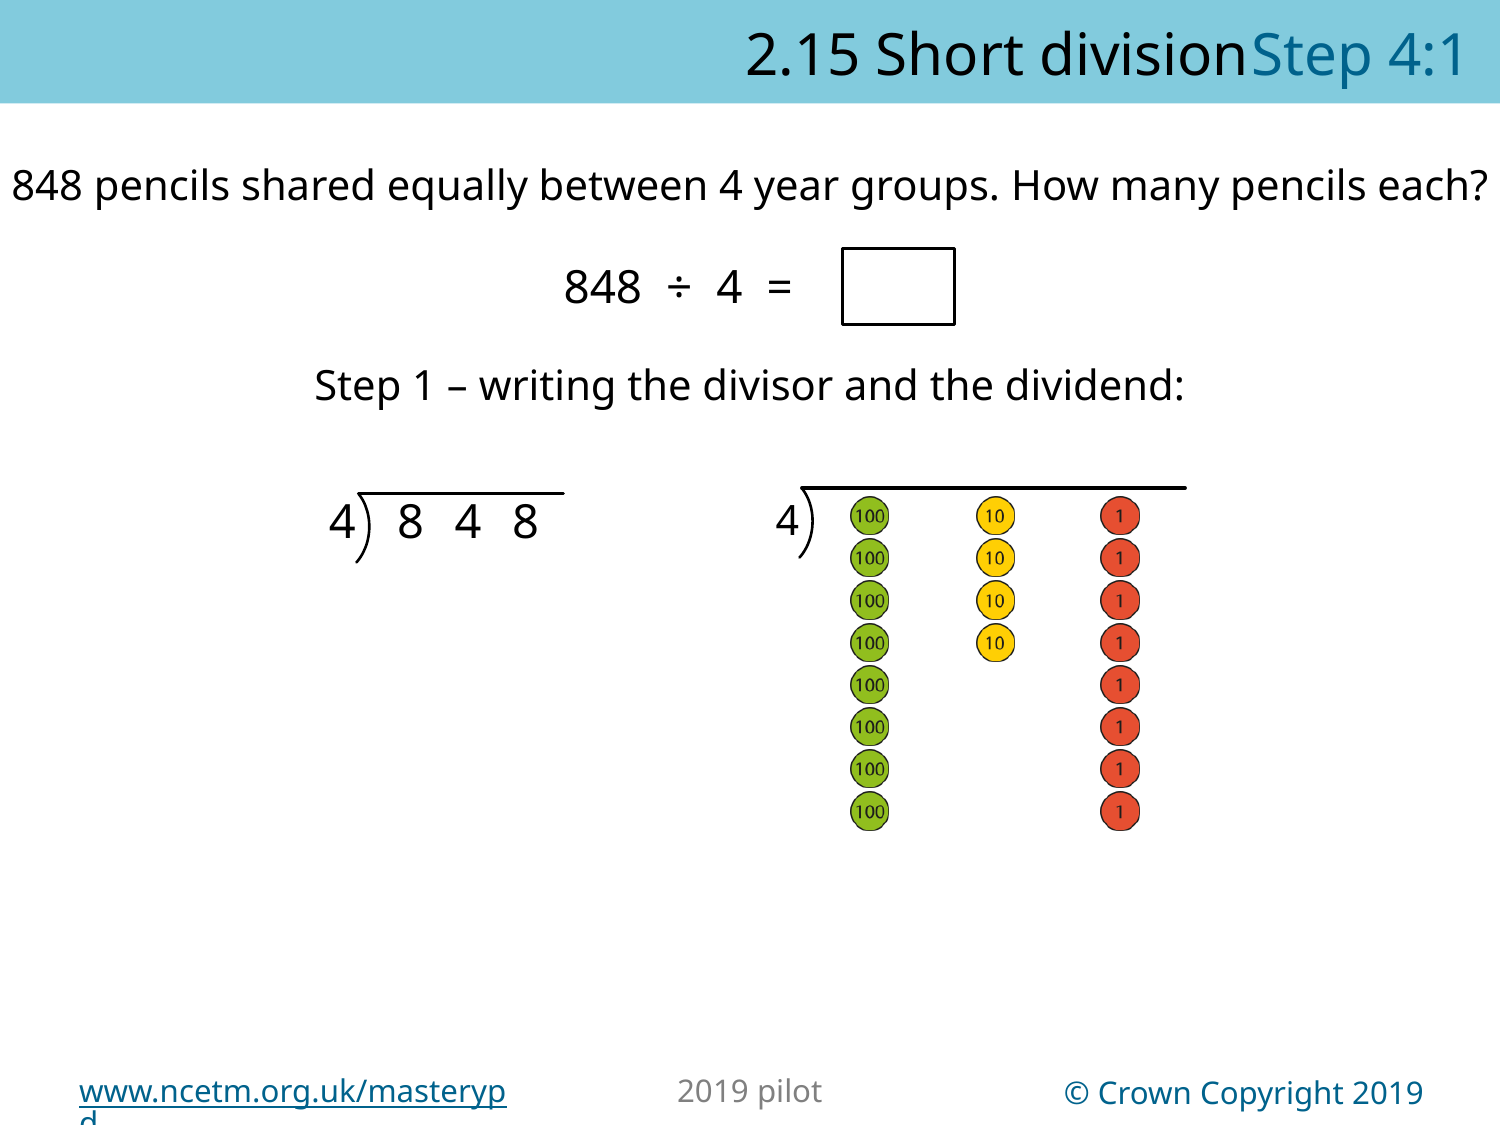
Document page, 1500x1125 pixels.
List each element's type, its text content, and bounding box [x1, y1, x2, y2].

text_box [842, 248, 955, 325]
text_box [760, 578, 1186, 831]
text_box 848 ÷ 4 = [548, 250, 808, 321]
text_box Step 1 – writing the divisor and the dividend: [299, 351, 1201, 417]
text_box 848 pencils shared equally between 4 year groups. How many pencils each? [0, 150, 1500, 216]
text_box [321, 424, 586, 571]
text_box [739, 475, 1187, 571]
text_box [297, 481, 565, 575]
list 2.15 Short division Step 4:1 [0, 0, 1500, 104]
